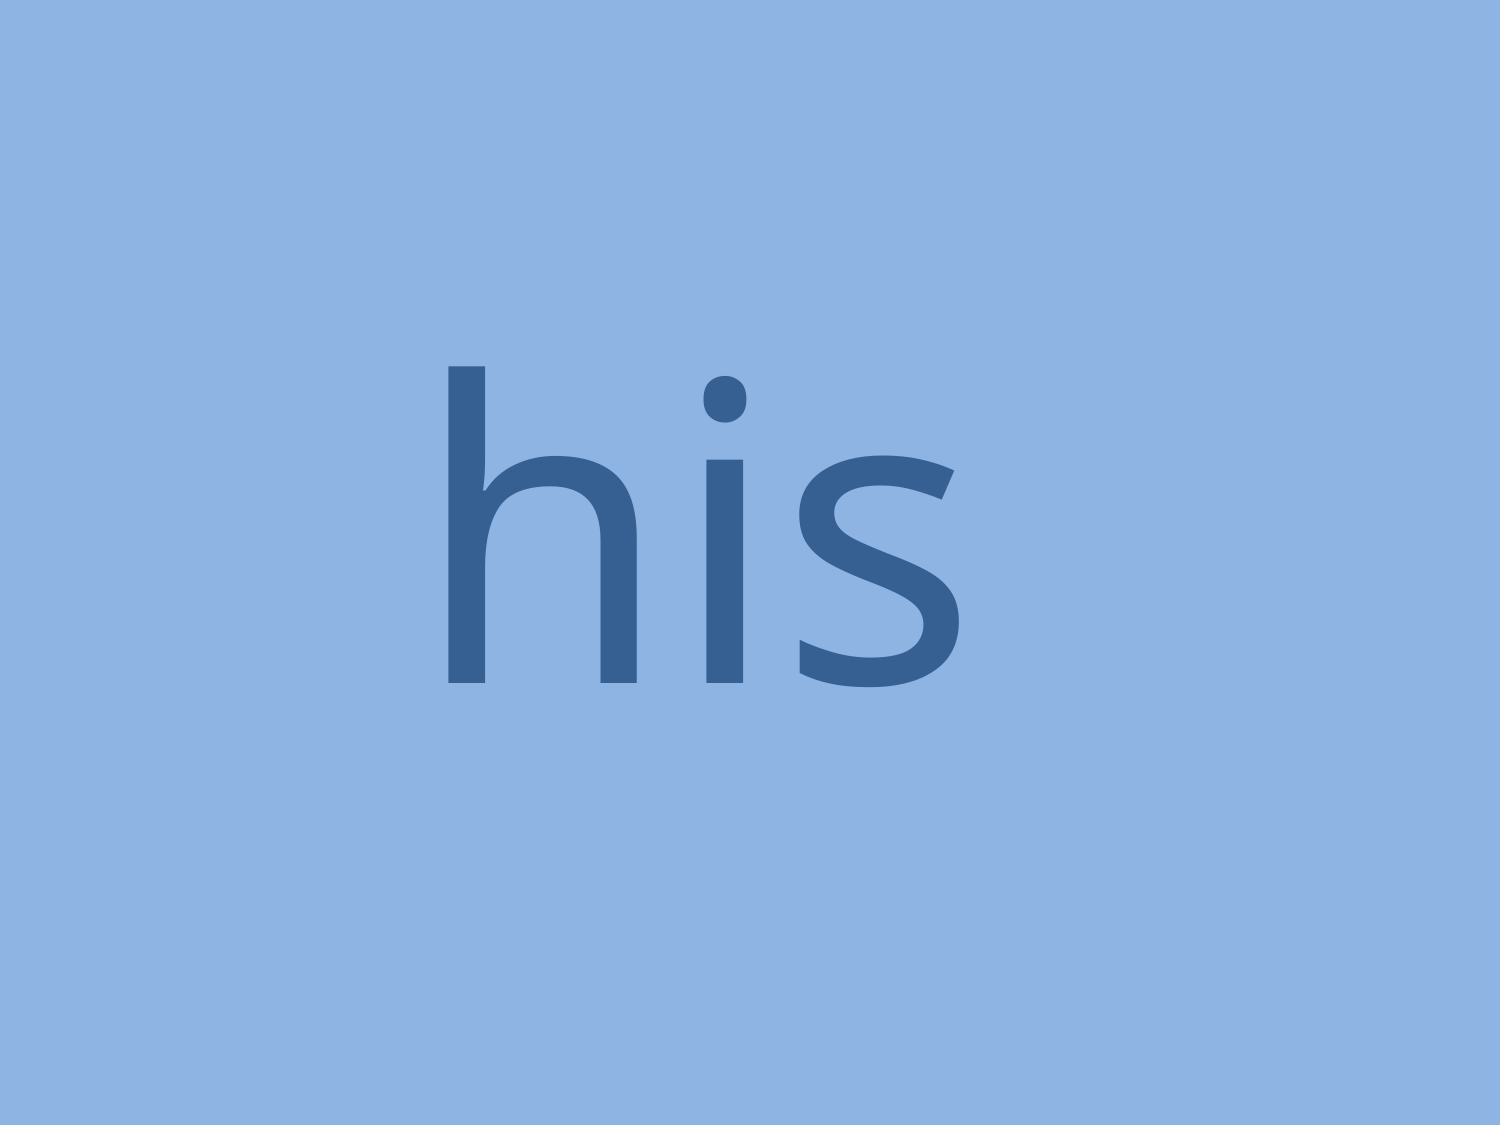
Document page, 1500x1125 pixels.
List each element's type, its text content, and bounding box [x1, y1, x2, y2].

text_box his [41, 259, 1459, 775]
